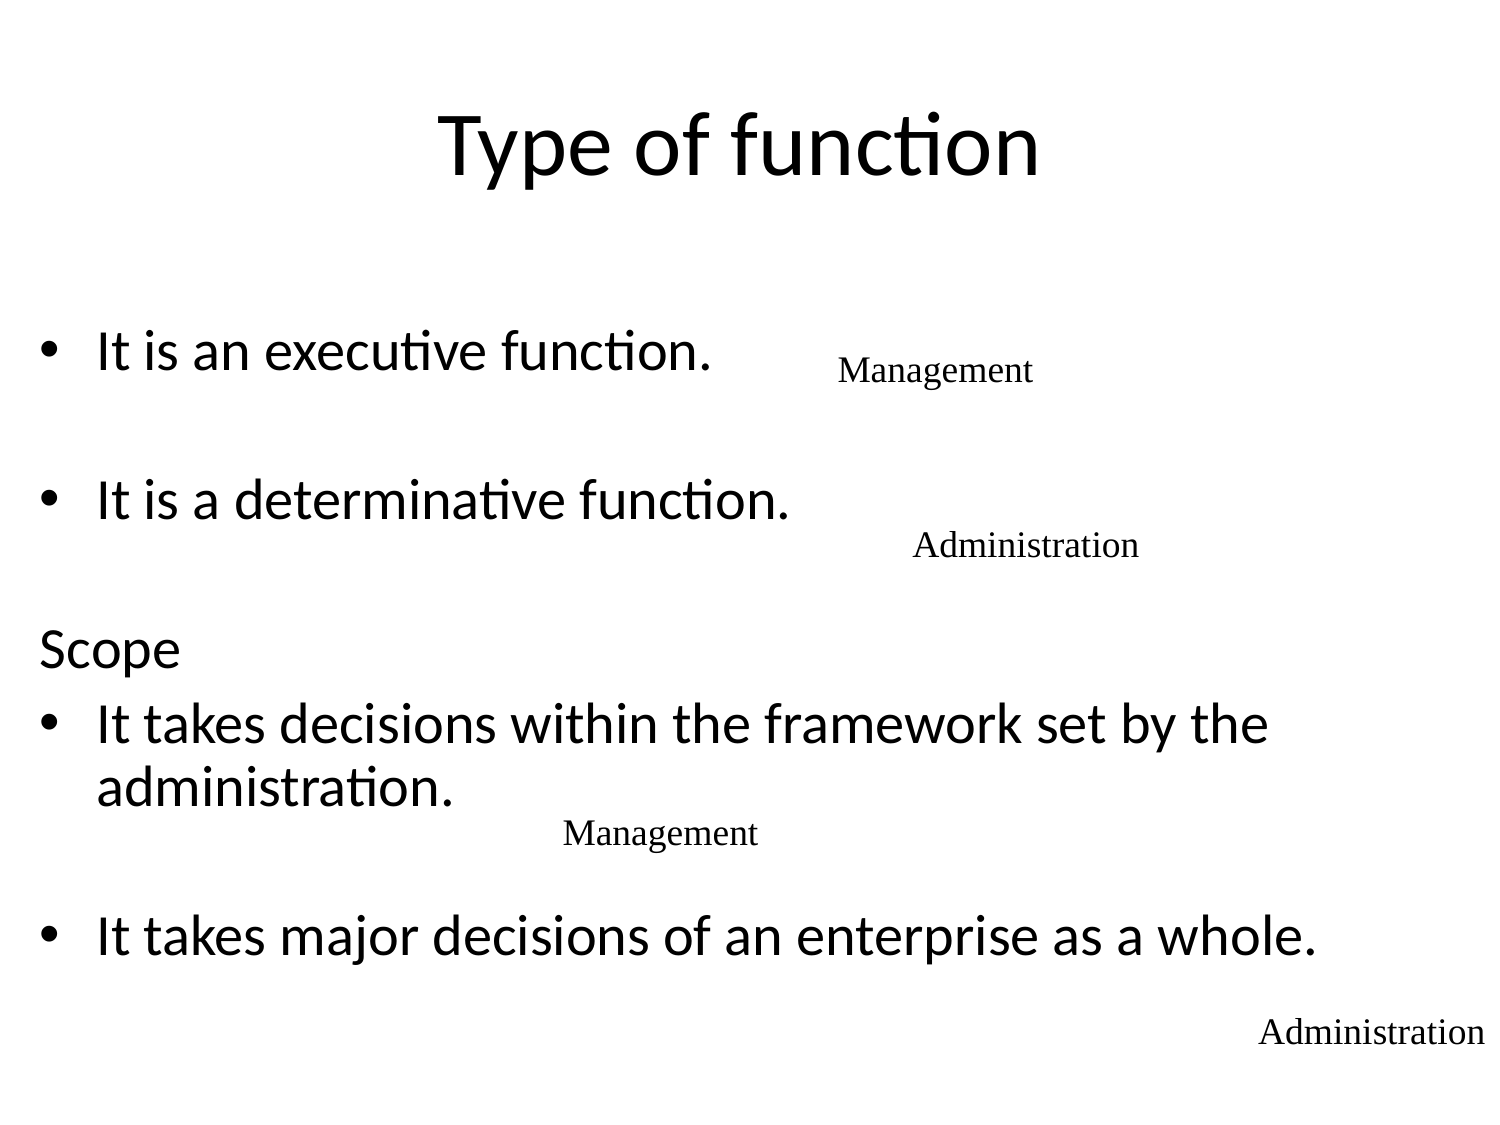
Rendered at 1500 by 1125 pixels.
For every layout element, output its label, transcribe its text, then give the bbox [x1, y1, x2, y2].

text_box Administration [1232, 1000, 1500, 1060]
text_box Management [537, 800, 774, 860]
text_box Management [812, 337, 1049, 398]
title Type of function [74, 44, 1426, 233]
text_box Administration [887, 512, 1155, 573]
list It is an executive function. It is a determinative function. Scope It takes decisions within the framework set by the administration. It takes major decisions of an enterprise as a whole. [24, 312, 1476, 1026]
